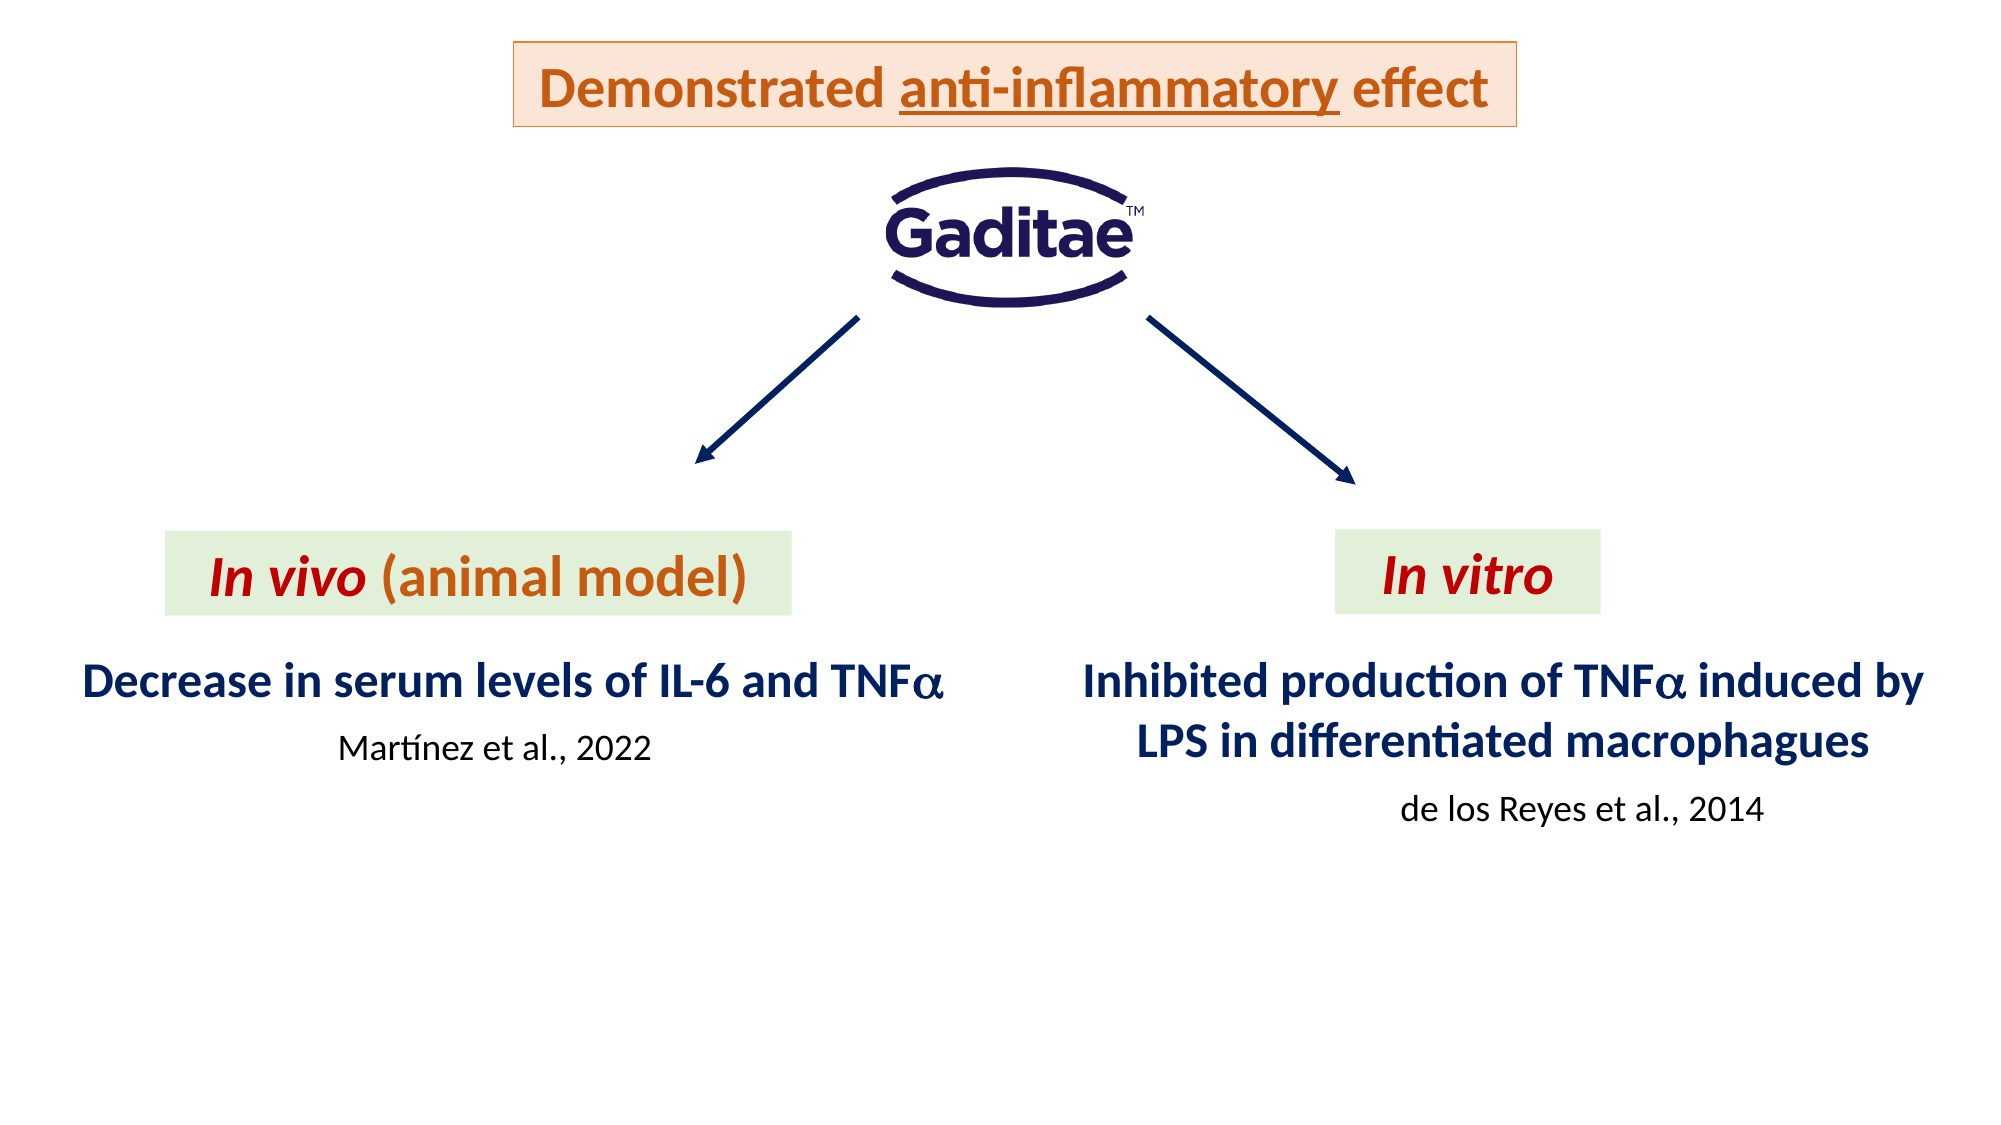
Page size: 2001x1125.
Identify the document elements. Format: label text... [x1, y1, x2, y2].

text_box Decrease in serum levels of IL-6 and TNFa [53, 640, 973, 715]
text_box Martínez et al., 2022 [322, 716, 668, 776]
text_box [694, 317, 859, 464]
text_box de los Reyes et al., 2014 [1384, 776, 1781, 837]
picture [881, 155, 1148, 318]
text_box In vitro [1334, 529, 1601, 615]
text_box In vivo (animal model) [165, 530, 792, 616]
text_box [1147, 317, 1356, 485]
text_box Demonstrated anti-inflammatory effect [513, 41, 1517, 127]
text_box Inhibited production of TNFa induced by LPS in differentiated macrophagues [1061, 640, 1946, 775]
